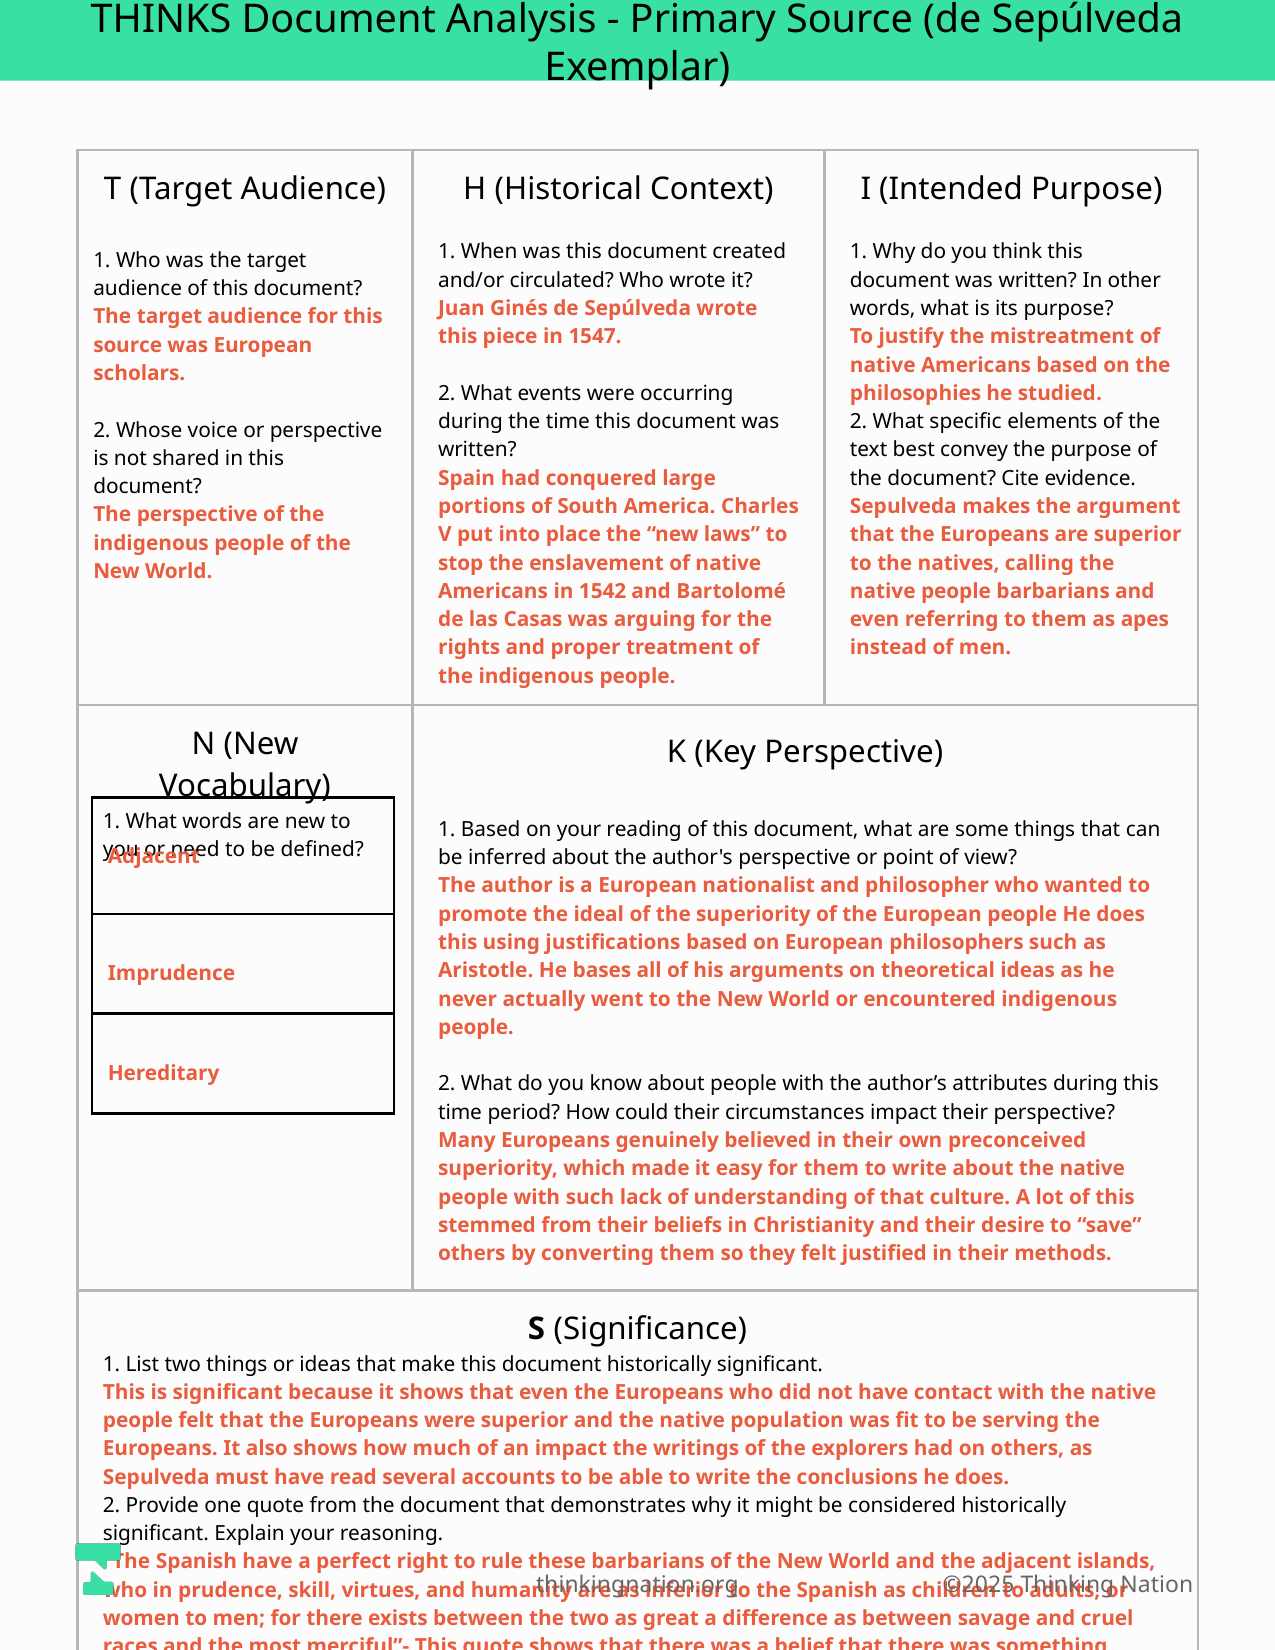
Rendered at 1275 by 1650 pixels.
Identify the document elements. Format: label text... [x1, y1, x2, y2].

table_header T (Target Audience) 1. Who was the target audience of this document? The target audience for this source was European scholars. 2. Whose voice or perspective is not shared in this document? The perspective of the indigenous people of the New World. [79, 151, 411, 704]
table_header Adjacent [93, 799, 393, 913]
table_cell Hereditary [93, 1015, 393, 1112]
picture [62, 1533, 134, 1605]
table_cell Imprudence [93, 915, 393, 1012]
table_cell K (Key Perspective) 1. Based on your reading of this document, what are some things that can be inferred about the author's perspective or point of view? The author is a European nationalist and philosopher who wanted to promote the ideal of the superiority of the European people He does this using justifications based on European philosophers such as Aristotle. He bases all of his arguments on theoretical ideas as he never actually went to the New World or encountered indigenous people. 2. What do you know about people with the author’s attributes during this time period? How could their circumstances impact their perspective? Many Europeans genuinely believed in their own preconceived superiority, which made it easy for them to write about the native people with such lack of understanding of that culture. A lot of this stemmed from their beliefs in Christianity and their desire to “save” others by converting them so they felt justified in their methods. [414, 706, 1197, 1289]
text_box ©2025 Thinking Nation [907, 1553, 1210, 1605]
table_cell N (New Vocabulary) 1. What words are new to you or need to be defined? [79, 706, 411, 1289]
text_box THINKS Document Analysis - Primary Source (de Sepúlveda Exemplar) [0, 0, 1275, 81]
table_header I (Intended Purpose) 1. Why do you think this document was written? In other words, what is its purpose? To justify the mistreatment of native Americans based on the philosophies he studied. 2. What specific elements of the text best convey the purpose of the document? Cite evidence. Sepulveda makes the argument that the Europeans are superior to the natives, calling the native people barbarians and even referring to them as apes instead of men. [826, 151, 1197, 704]
text_box thinkingnation.org [486, 1553, 789, 1605]
table_header H (Historical Context) 1. When was this document created and/or circulated? Who wrote it? Juan Ginés de Sepúlveda wrote this piece in 1547. 2. What events were occurring during the time this document was written? Spain had conquered large portions of South America. Charles V put into place the “new laws” to stop the enslavement of native Americans in 1542 and Bartolomé de las Casas was arguing for the rights and proper treatment of the indigenous people. [414, 151, 823, 704]
table_cell S (Significance) 1. List two things or ideas that make this document historically significant. This is significant because it shows that even the Europeans who did not have contact with the native people felt that the Europeans were superior and the native population was fit to be serving the Europeans. It also shows how much of an impact the writings of the explorers had on others, as Sepulveda must have read several accounts to be able to write the conclusions he does. 2. Provide one quote from the document that demonstrates why it might be considered historically significant. Explain your reasoning. “The Spanish have a perfect right to rule these barbarians of the New World and the adjacent islands, who in prudence, skill, virtues, and humanity are as inferior to the Spanish as children to adults, or women to men; for there exists between the two as great a difference as between savage and cruel races and the most merciful”- This quote shows that there was a belief that there was something inherently inferior about the indigenous people in the Americas, and thus this belief justified the cruel treatments of the native American people. [79, 1292, 1197, 1650]
